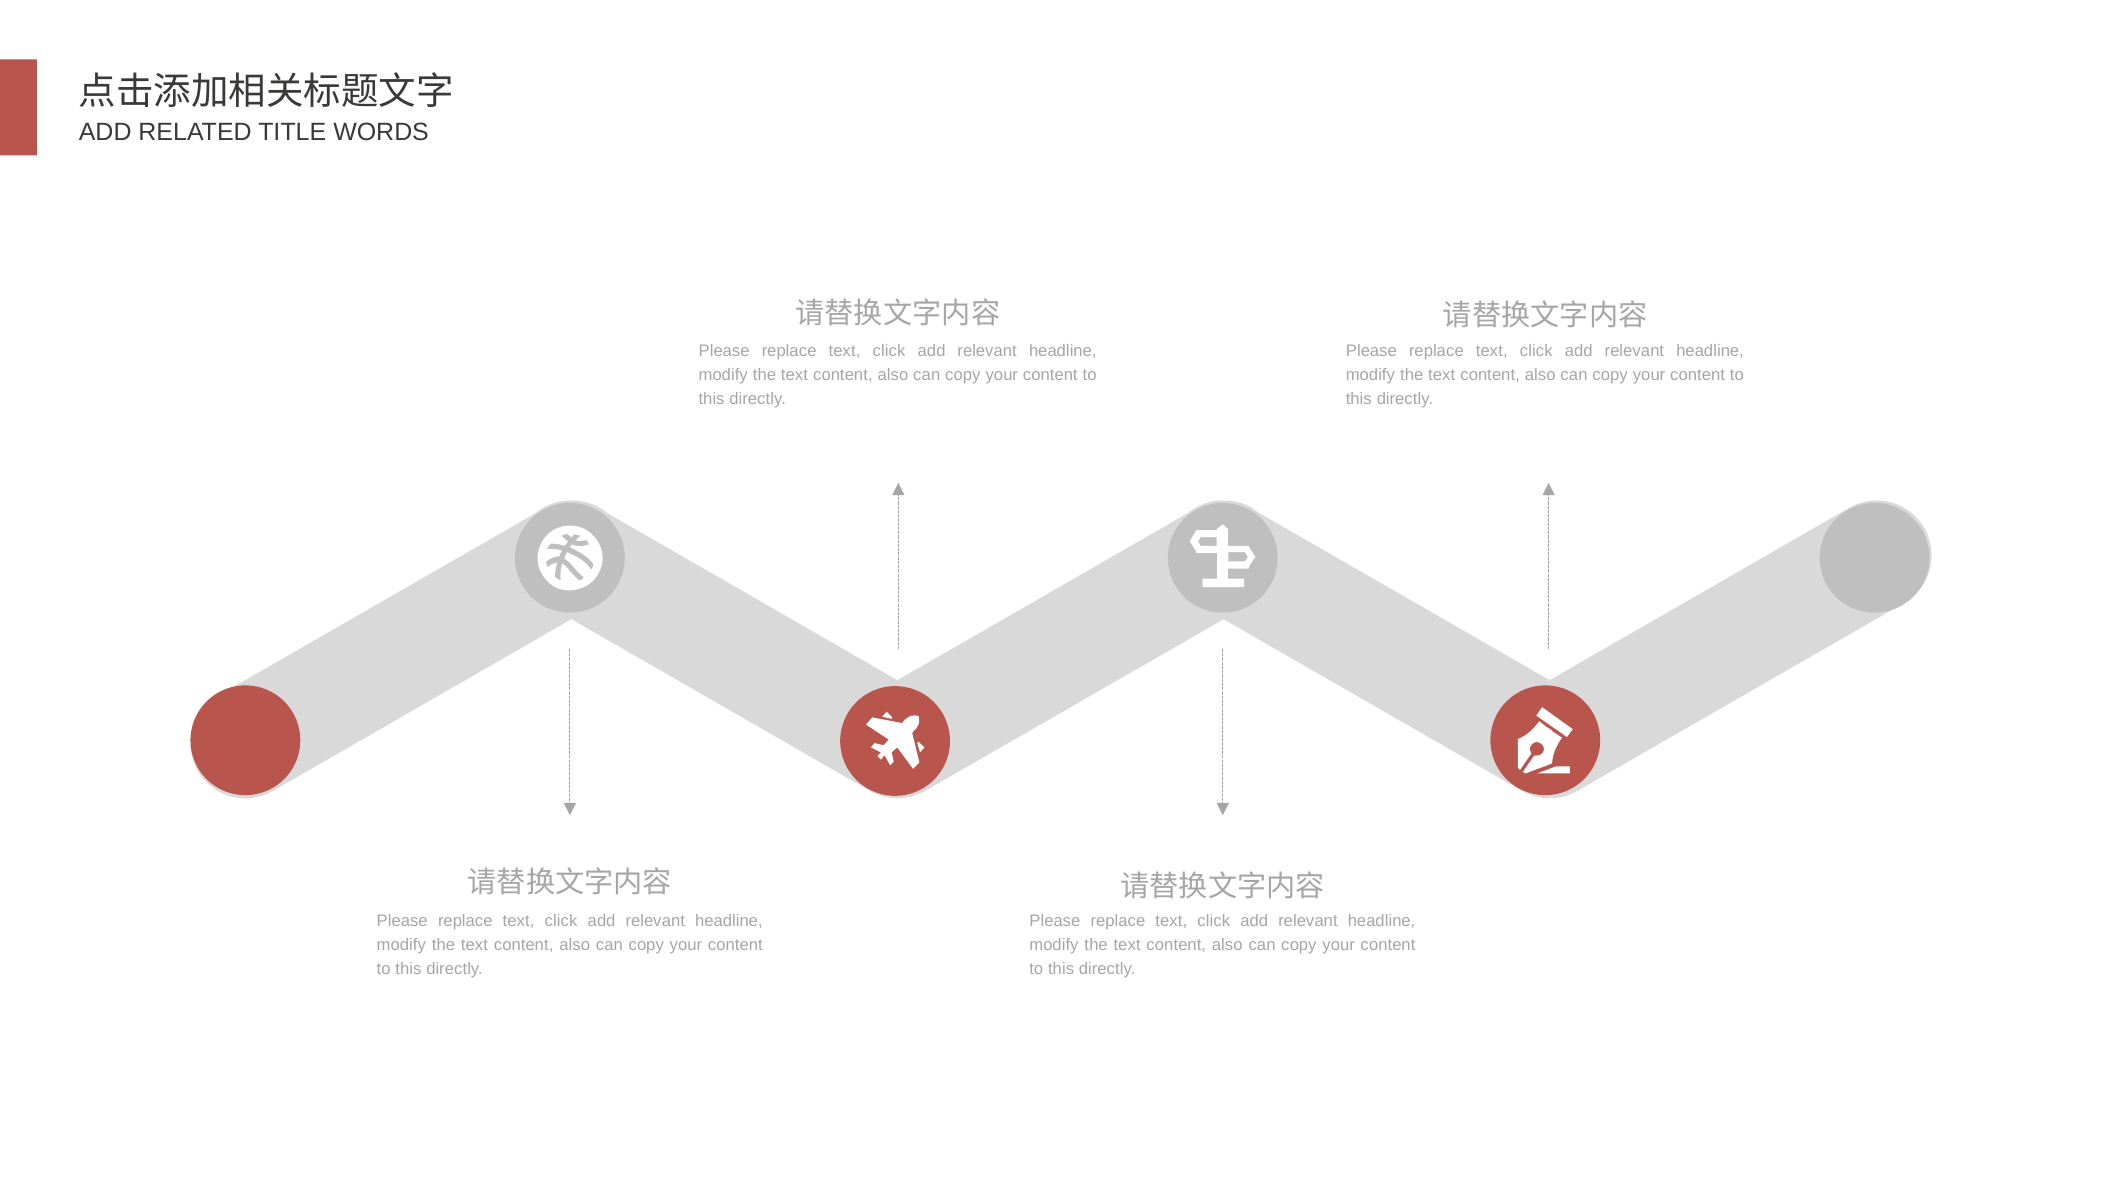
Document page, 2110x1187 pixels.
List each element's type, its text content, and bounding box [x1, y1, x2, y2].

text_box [1014, 853, 1431, 985]
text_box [361, 849, 779, 985]
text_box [190, 268, 1930, 1030]
text_box 点击添加相关标题文字 [62, 59, 470, 121]
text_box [1331, 282, 1760, 415]
text_box ADD RELATED TITLE WORDS [62, 107, 446, 154]
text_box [683, 280, 1113, 415]
